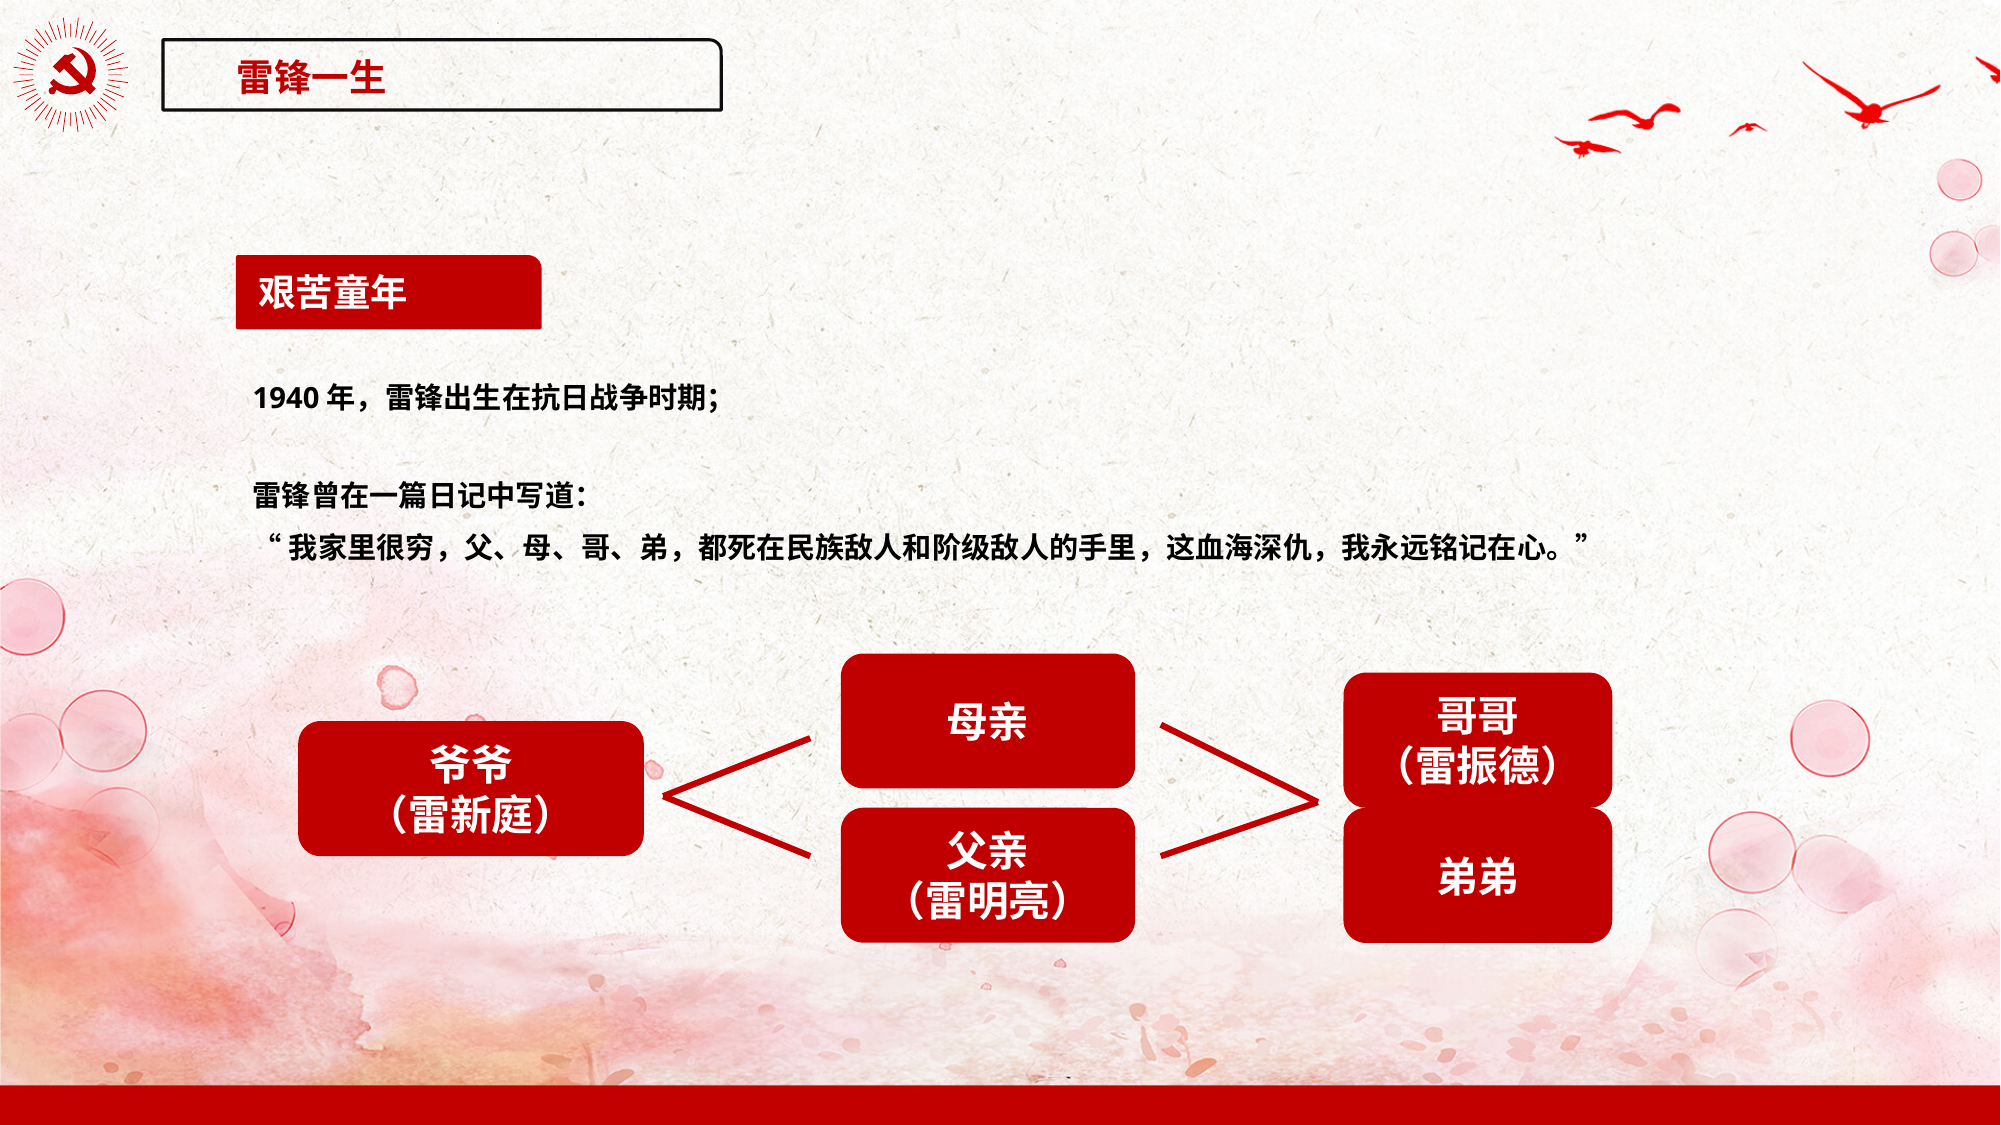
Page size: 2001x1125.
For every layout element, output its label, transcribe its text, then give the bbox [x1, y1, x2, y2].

text_box 1940年，雷锋出生在抗日战争时期； [237, 371, 988, 422]
text_box 雷锋曾在一篇日记中写道： “我家里很穷，父、母、哥、弟，都死在民族敌人和阶级敌人的手里，这血海深仇，我永远铭记在心。” [237, 452, 1726, 572]
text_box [13, 17, 722, 133]
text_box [298, 653, 1613, 943]
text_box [237, 257, 540, 328]
picture [0, 0, 2001, 1125]
